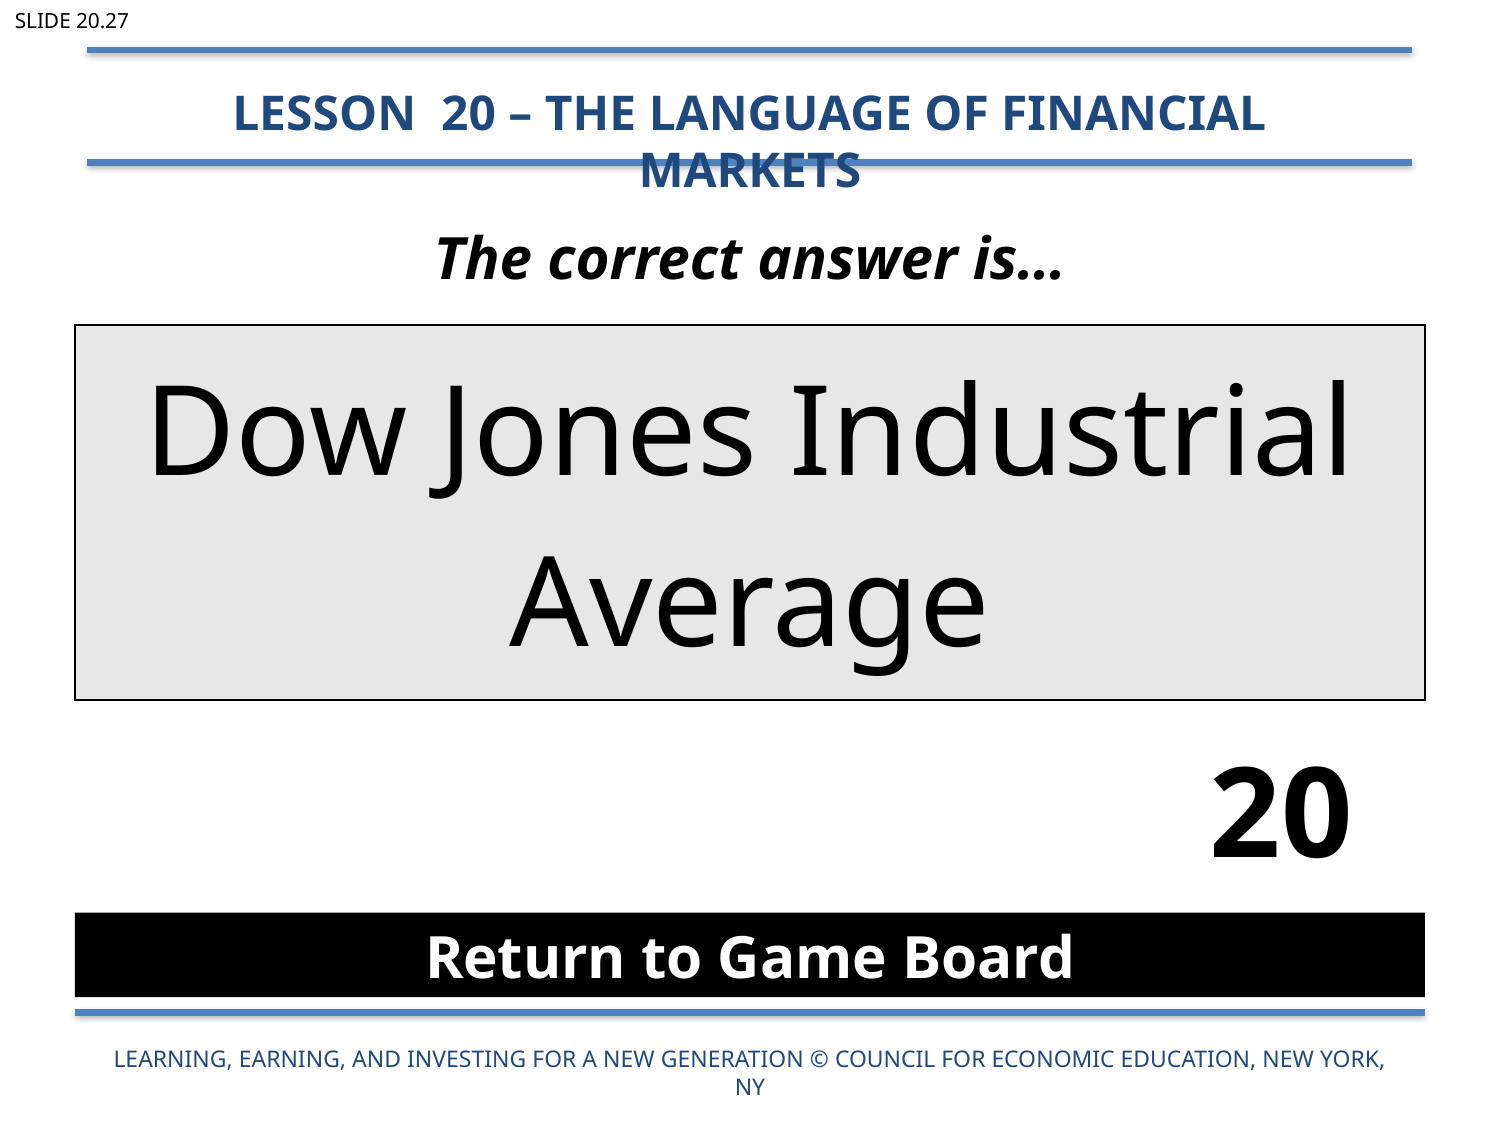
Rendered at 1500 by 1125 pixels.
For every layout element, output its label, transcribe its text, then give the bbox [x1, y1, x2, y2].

text_box Lesson 20 – The Language of Financial Markets [125, 74, 1375, 161]
text_box 20 [1162, 724, 1400, 890]
text_box Return to Game Board [74, 912, 1425, 998]
table_header Dow Jones Industrial Average [76, 350, 1424, 699]
text_box Slide 20.27 [0, 0, 213, 40]
title The correct answer is… [75, 162, 1425, 350]
